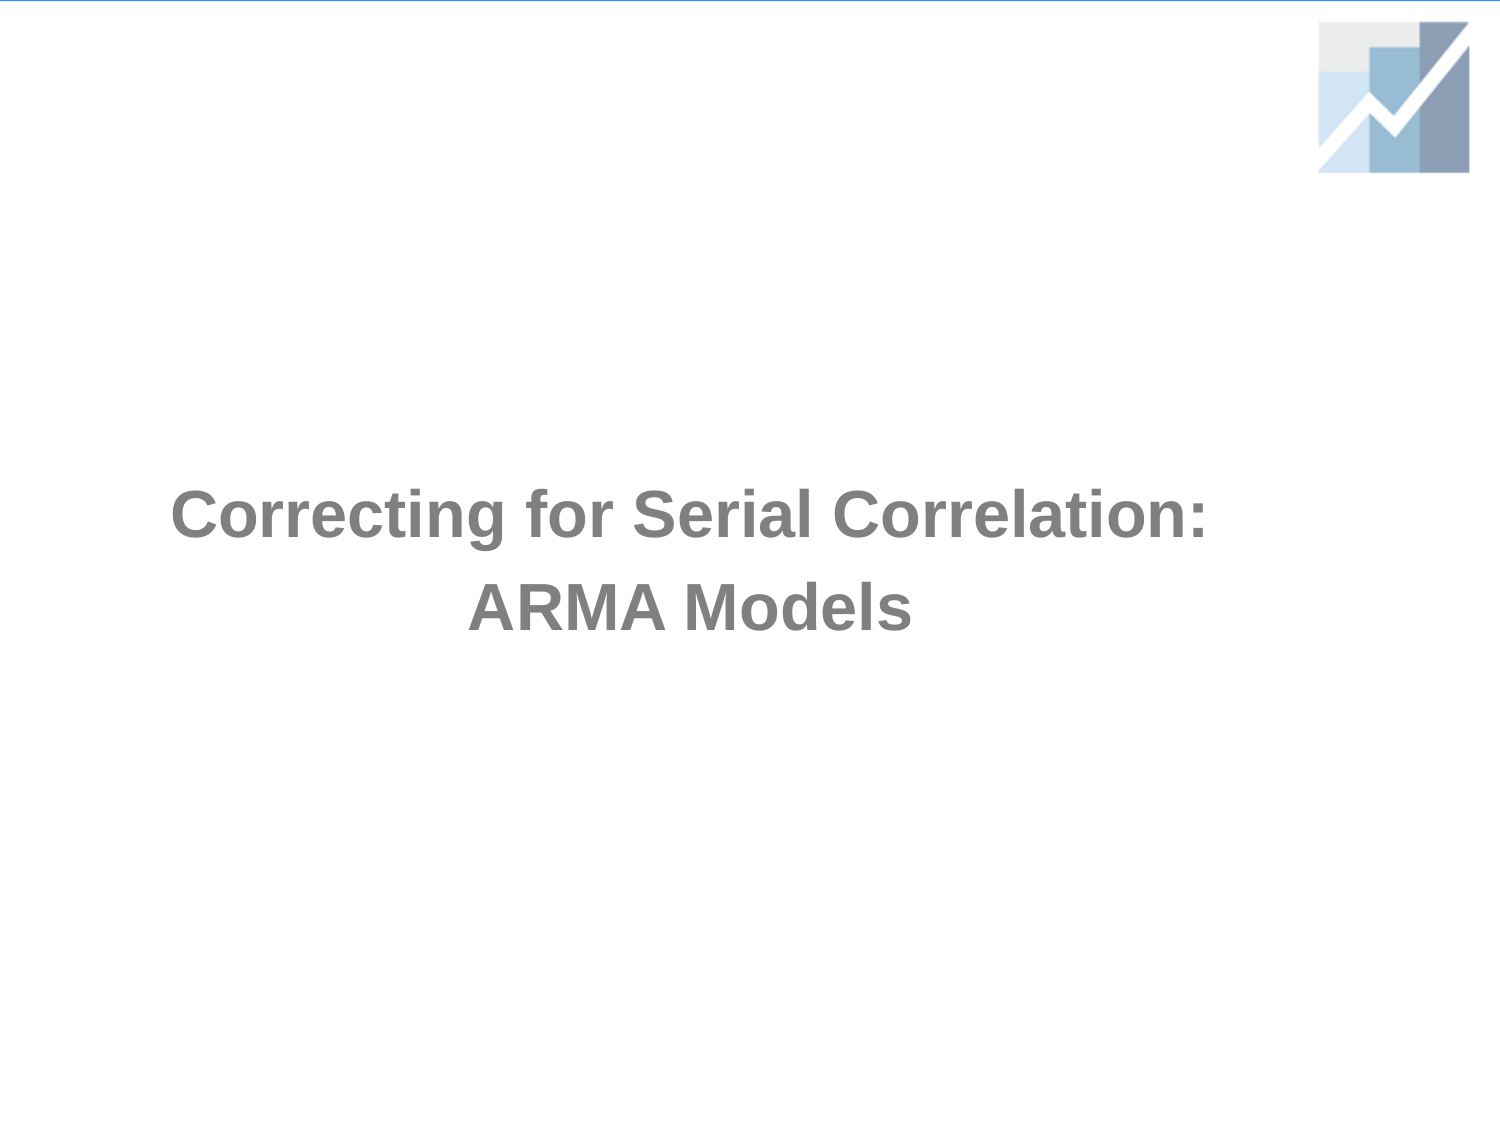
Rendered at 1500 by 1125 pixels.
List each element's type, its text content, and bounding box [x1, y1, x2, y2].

subtitle Correcting for Serial Correlation: ARMA Models [63, 463, 1318, 727]
picture [1300, 11, 1479, 181]
